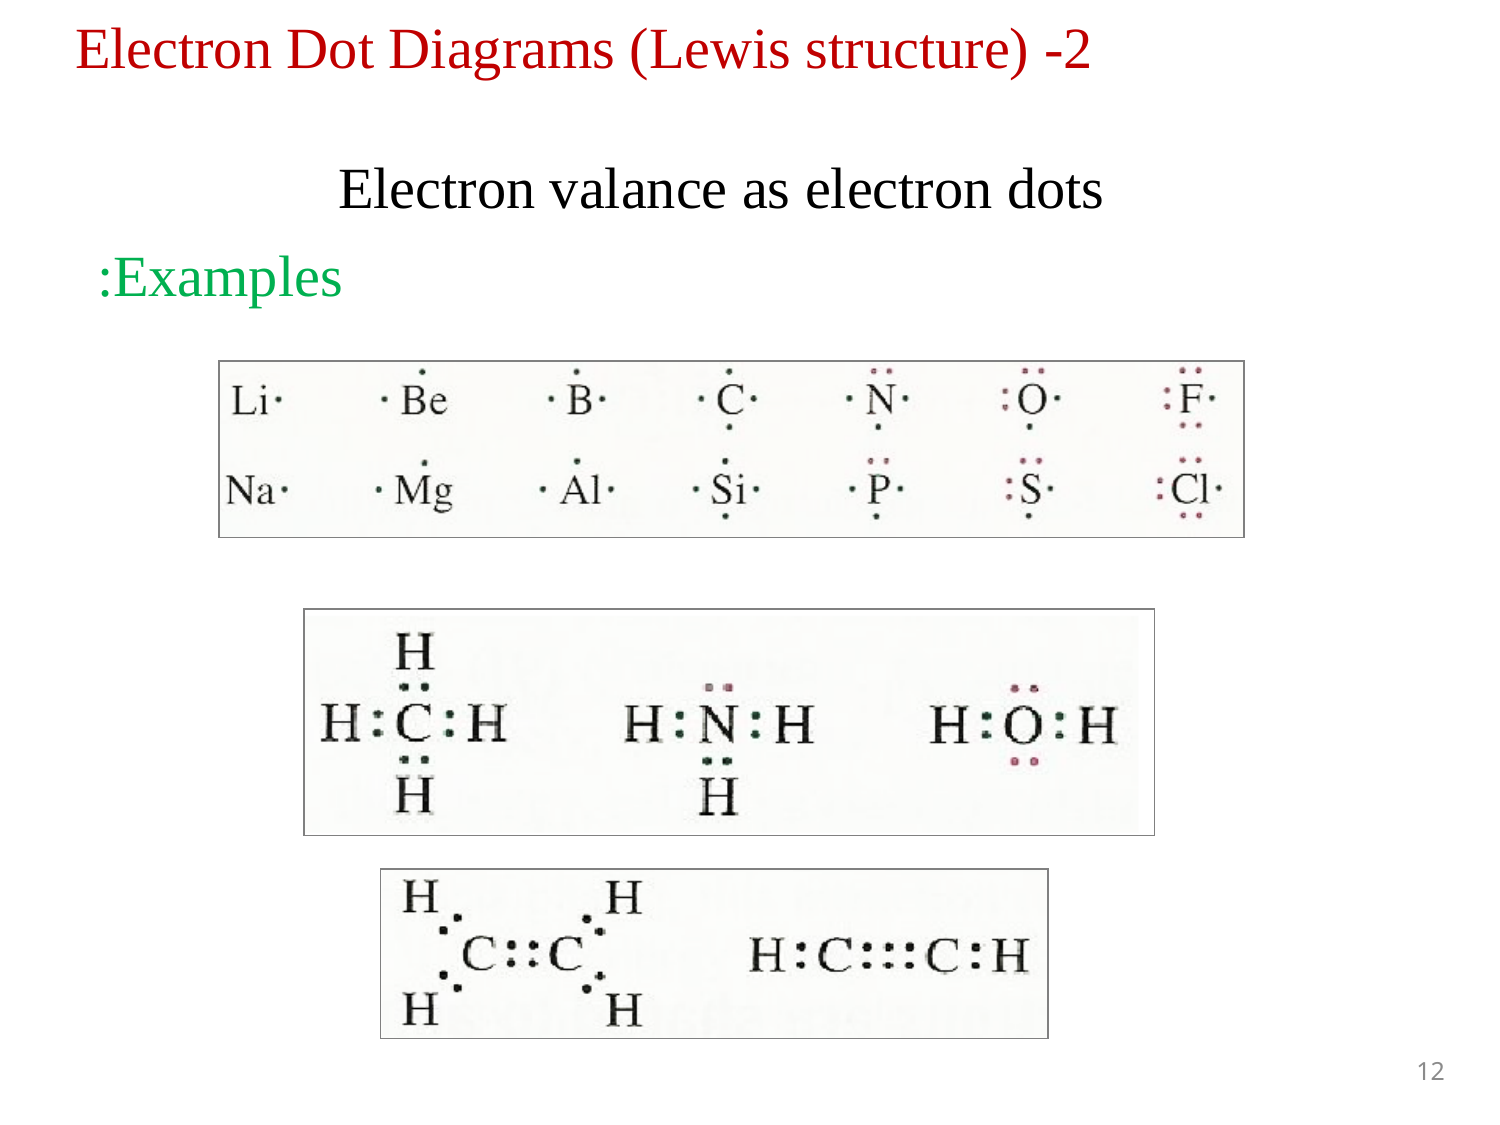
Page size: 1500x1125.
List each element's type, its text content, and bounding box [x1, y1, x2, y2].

slide_number 12 [1401, 1042, 1494, 1103]
picture [381, 869, 1048, 1039]
text_box Examples: [82, 230, 358, 316]
text_box Electron valance as electron dots [308, 142, 1120, 228]
text_box 2- Electron Dot Diagrams (Lewis structure) [59, 2, 1108, 88]
picture [219, 361, 1244, 537]
picture [304, 609, 1154, 836]
